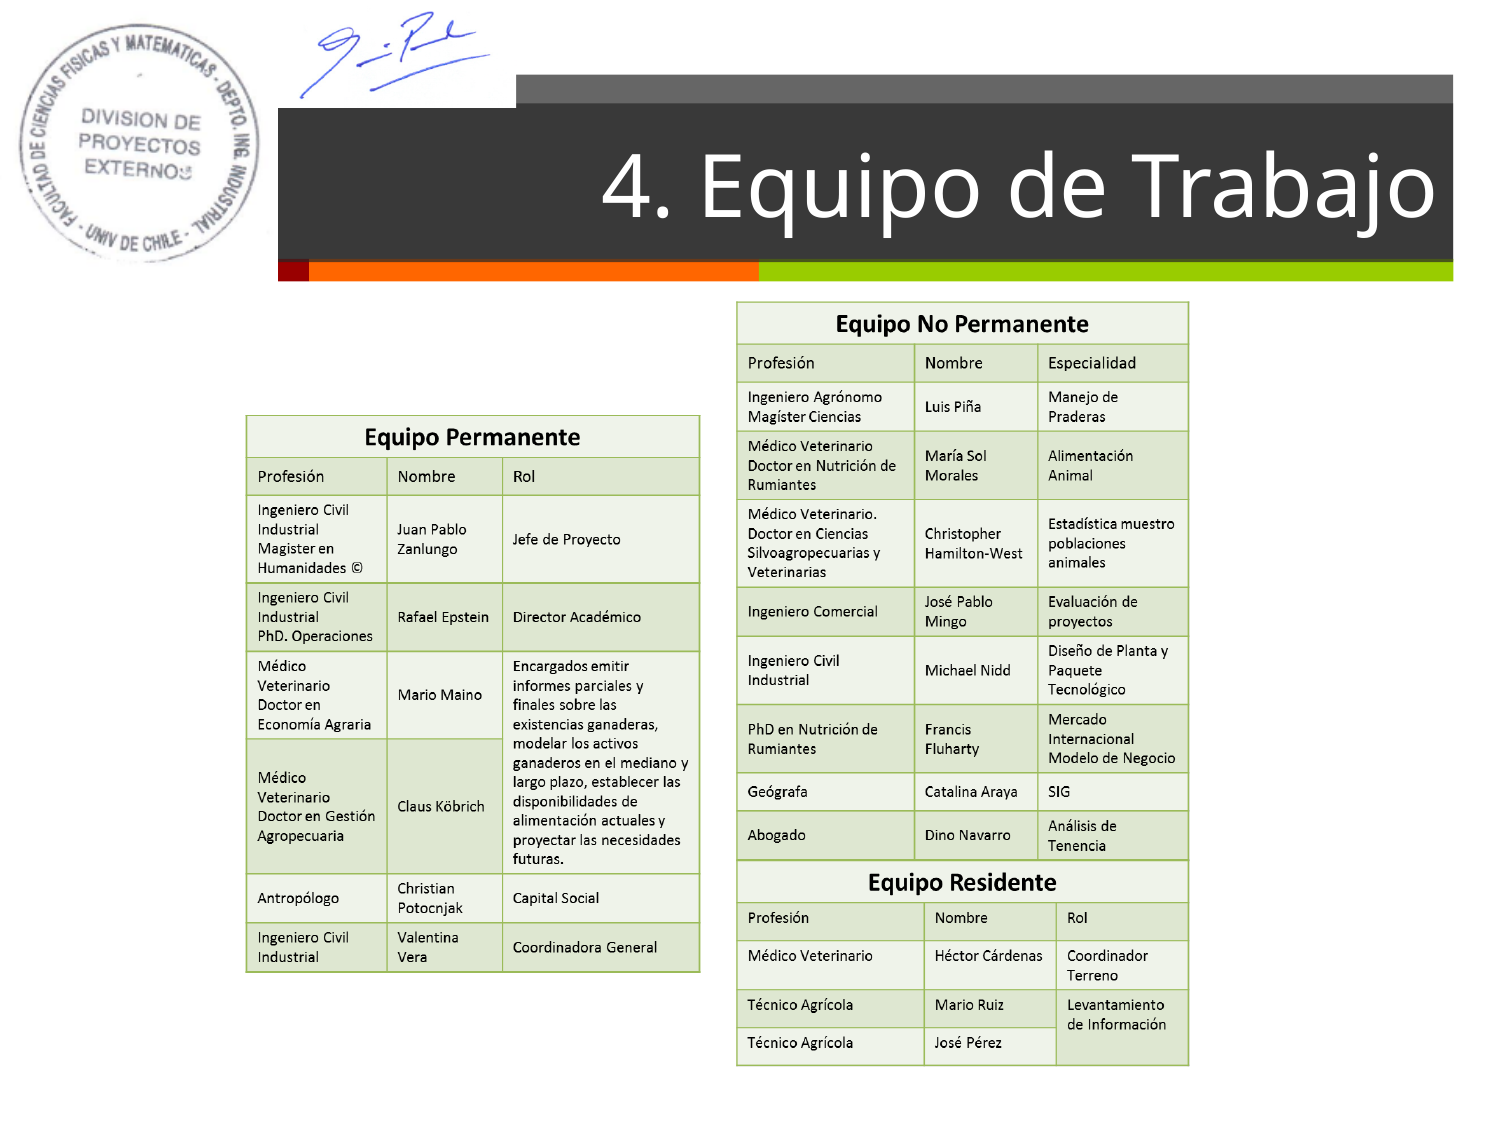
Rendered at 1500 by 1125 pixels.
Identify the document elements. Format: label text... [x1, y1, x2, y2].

title 4. Equipo de Trabajo [284, 103, 1454, 263]
picture [0, 0, 517, 286]
picture [244, 297, 1191, 1067]
